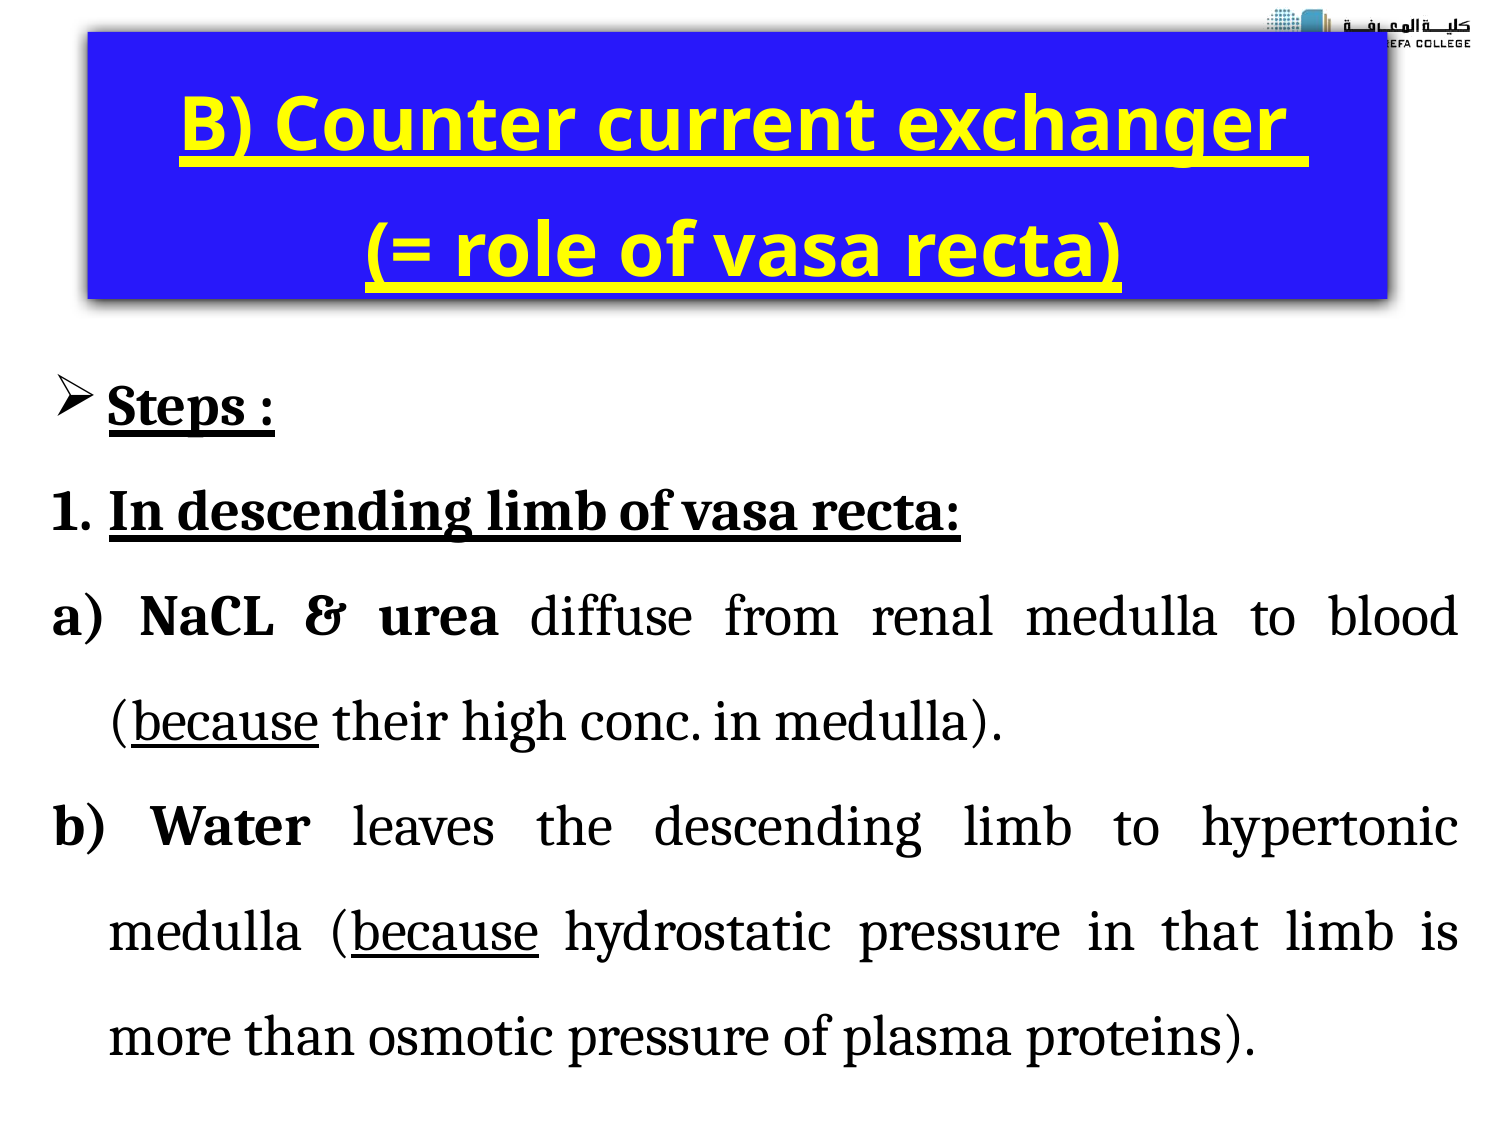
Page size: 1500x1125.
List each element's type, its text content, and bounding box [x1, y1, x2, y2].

title B) Counter current exchanger (= role of vasa recta) [87, 31, 1388, 299]
list Steps : In descending limb of vasa recta: NaCL & urea diffuse from renal medulla to blood (because their high conc. in medulla). Water leaves the descending limb to hypertonic medulla (because hydrostatic pressure in that limb is more than osmotic pressure of plasma proteins). [37, 324, 1475, 1125]
picture [1262, 0, 1475, 65]
